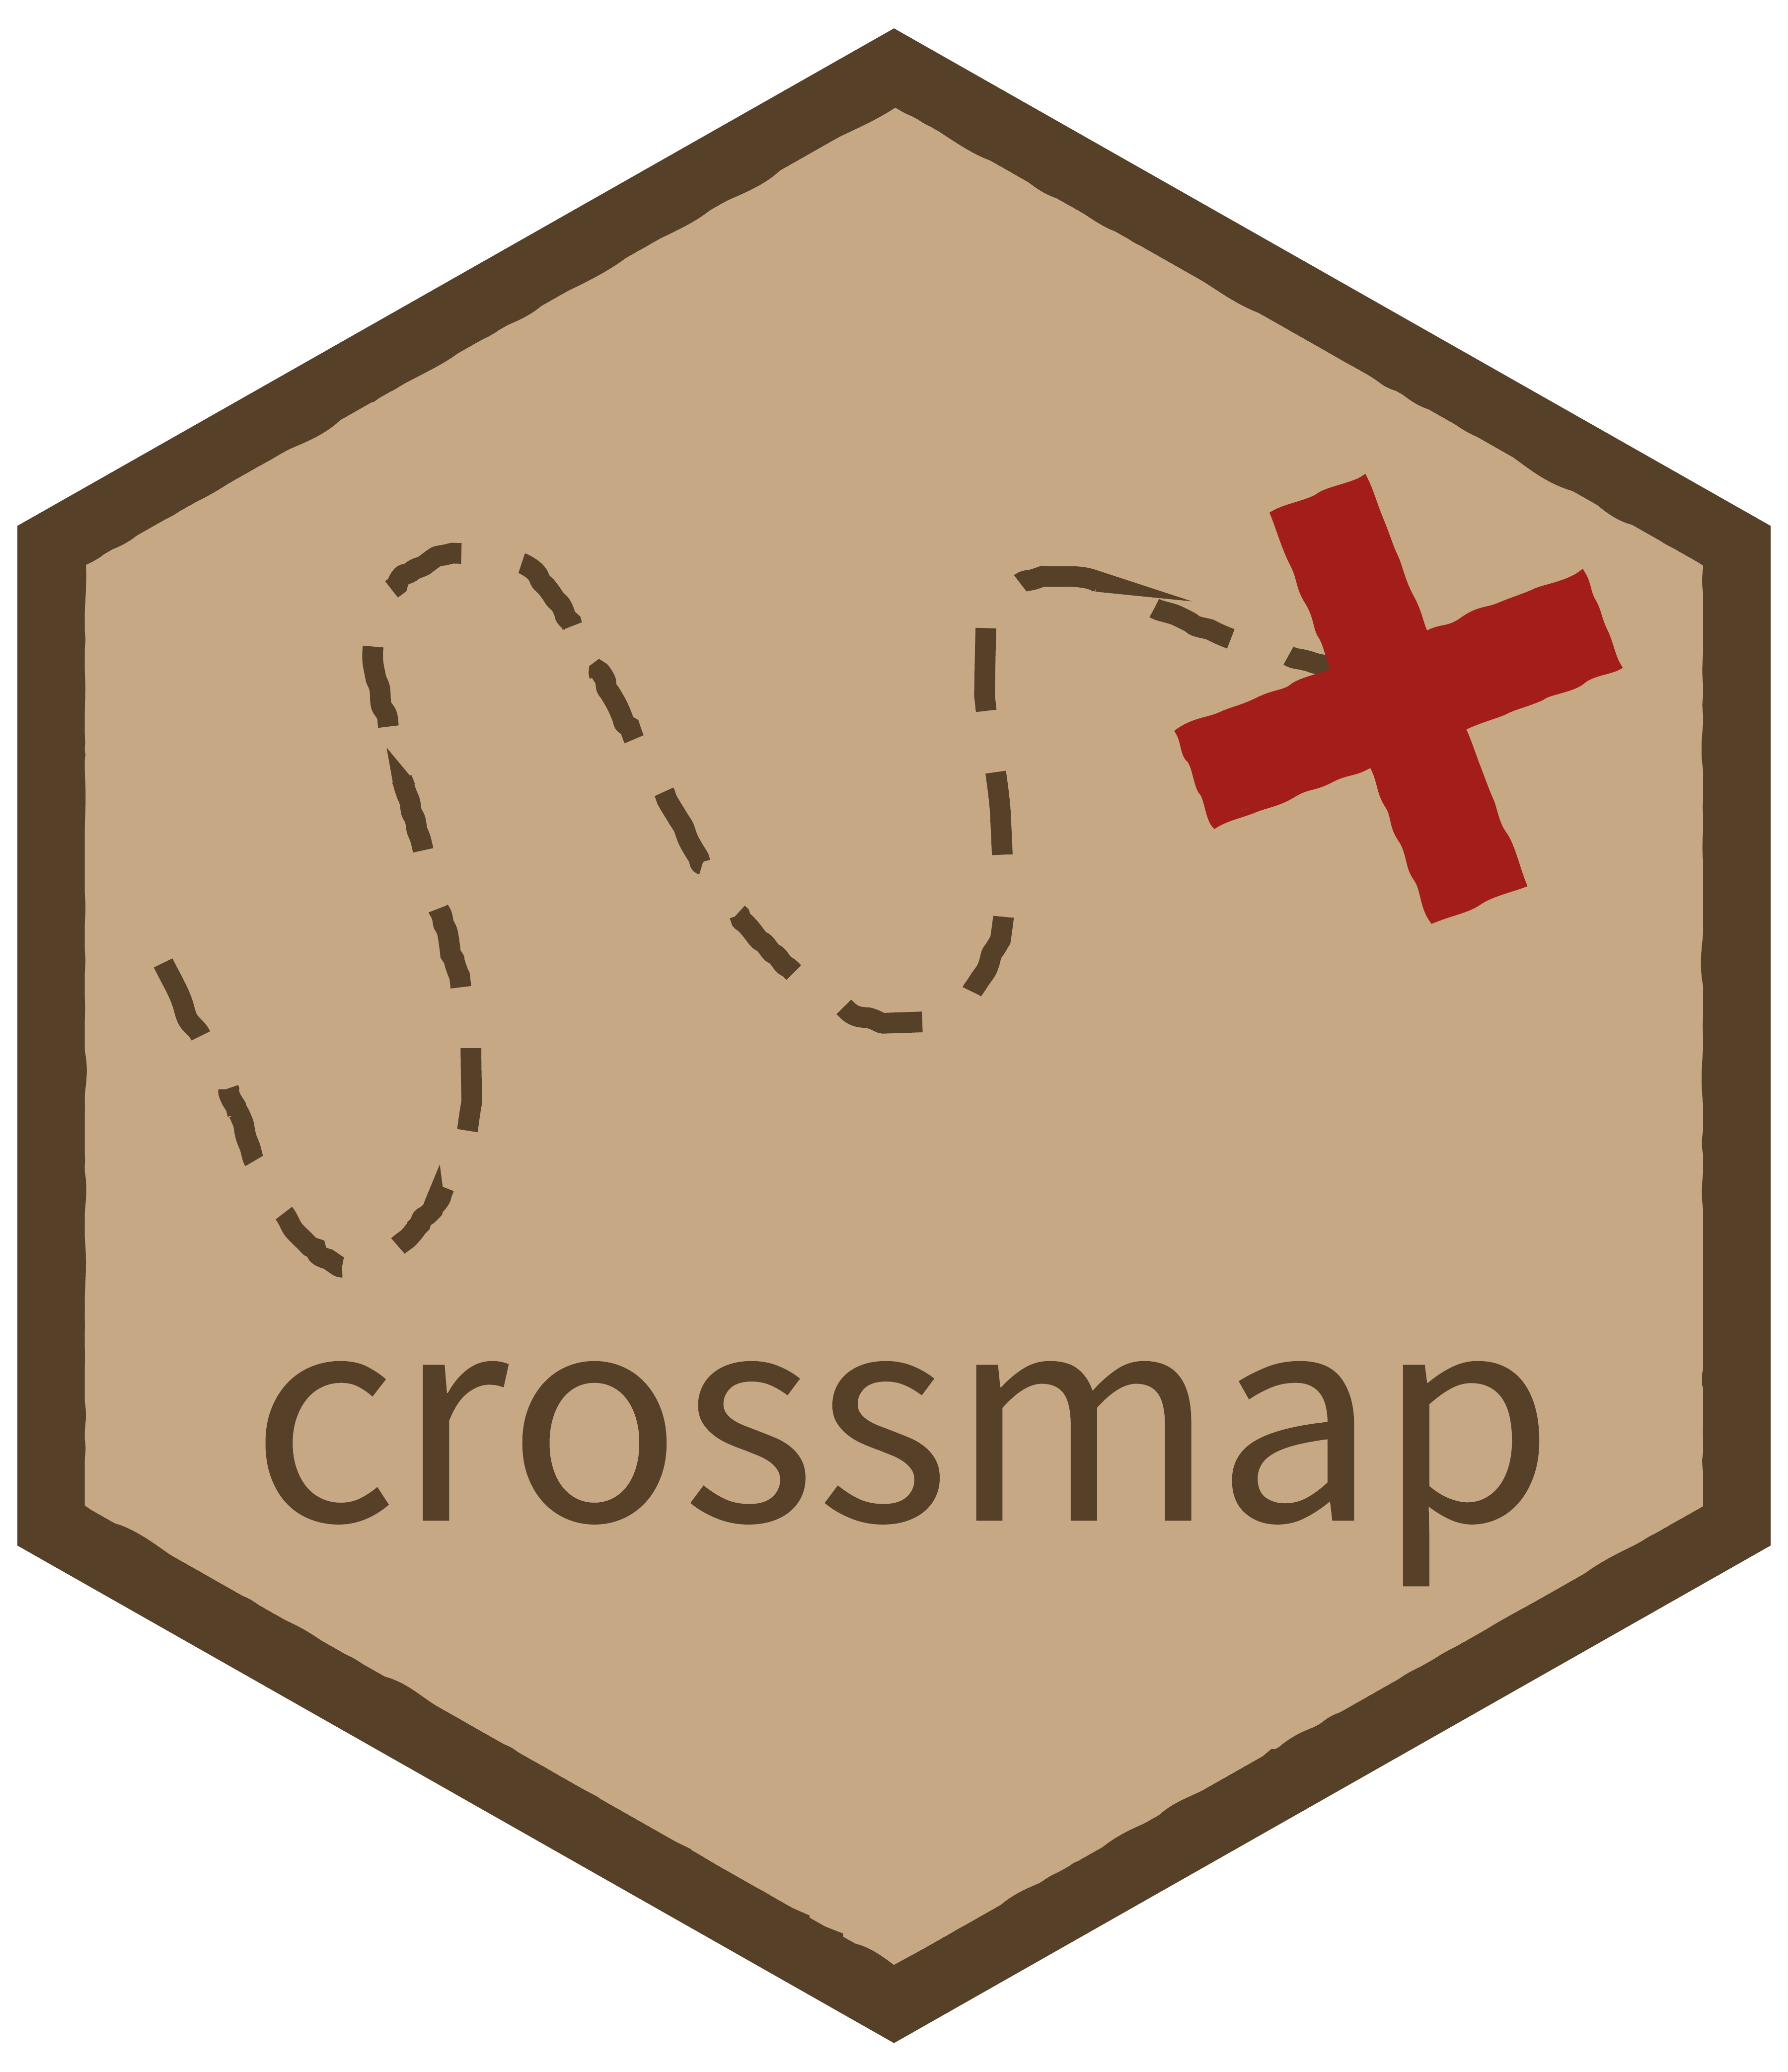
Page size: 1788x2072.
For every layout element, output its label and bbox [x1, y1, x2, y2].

text_box [49, 67, 1739, 2004]
text_box [0, 0, 1788, 2072]
